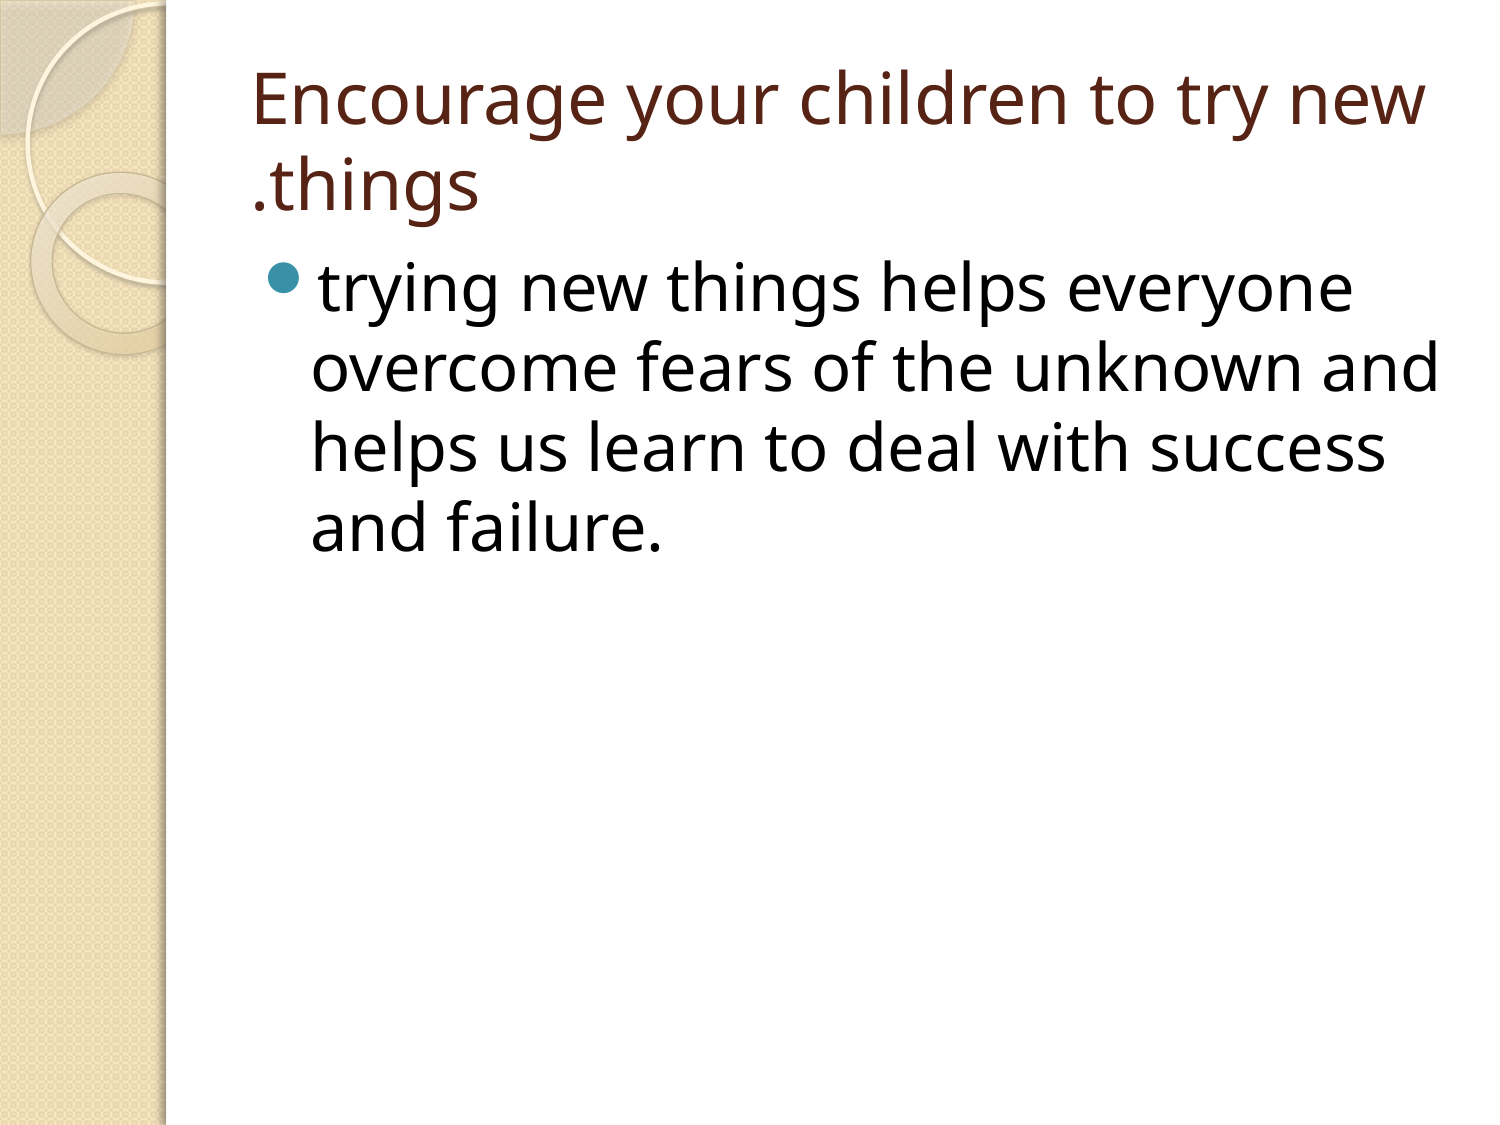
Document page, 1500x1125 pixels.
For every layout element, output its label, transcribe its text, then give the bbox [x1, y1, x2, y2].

list trying new things helps everyone overcome fears of the unknown and helps us learn to deal with success and failure. [235, 237, 1466, 1025]
title Encourage your children to try new things. [235, 45, 1466, 233]
